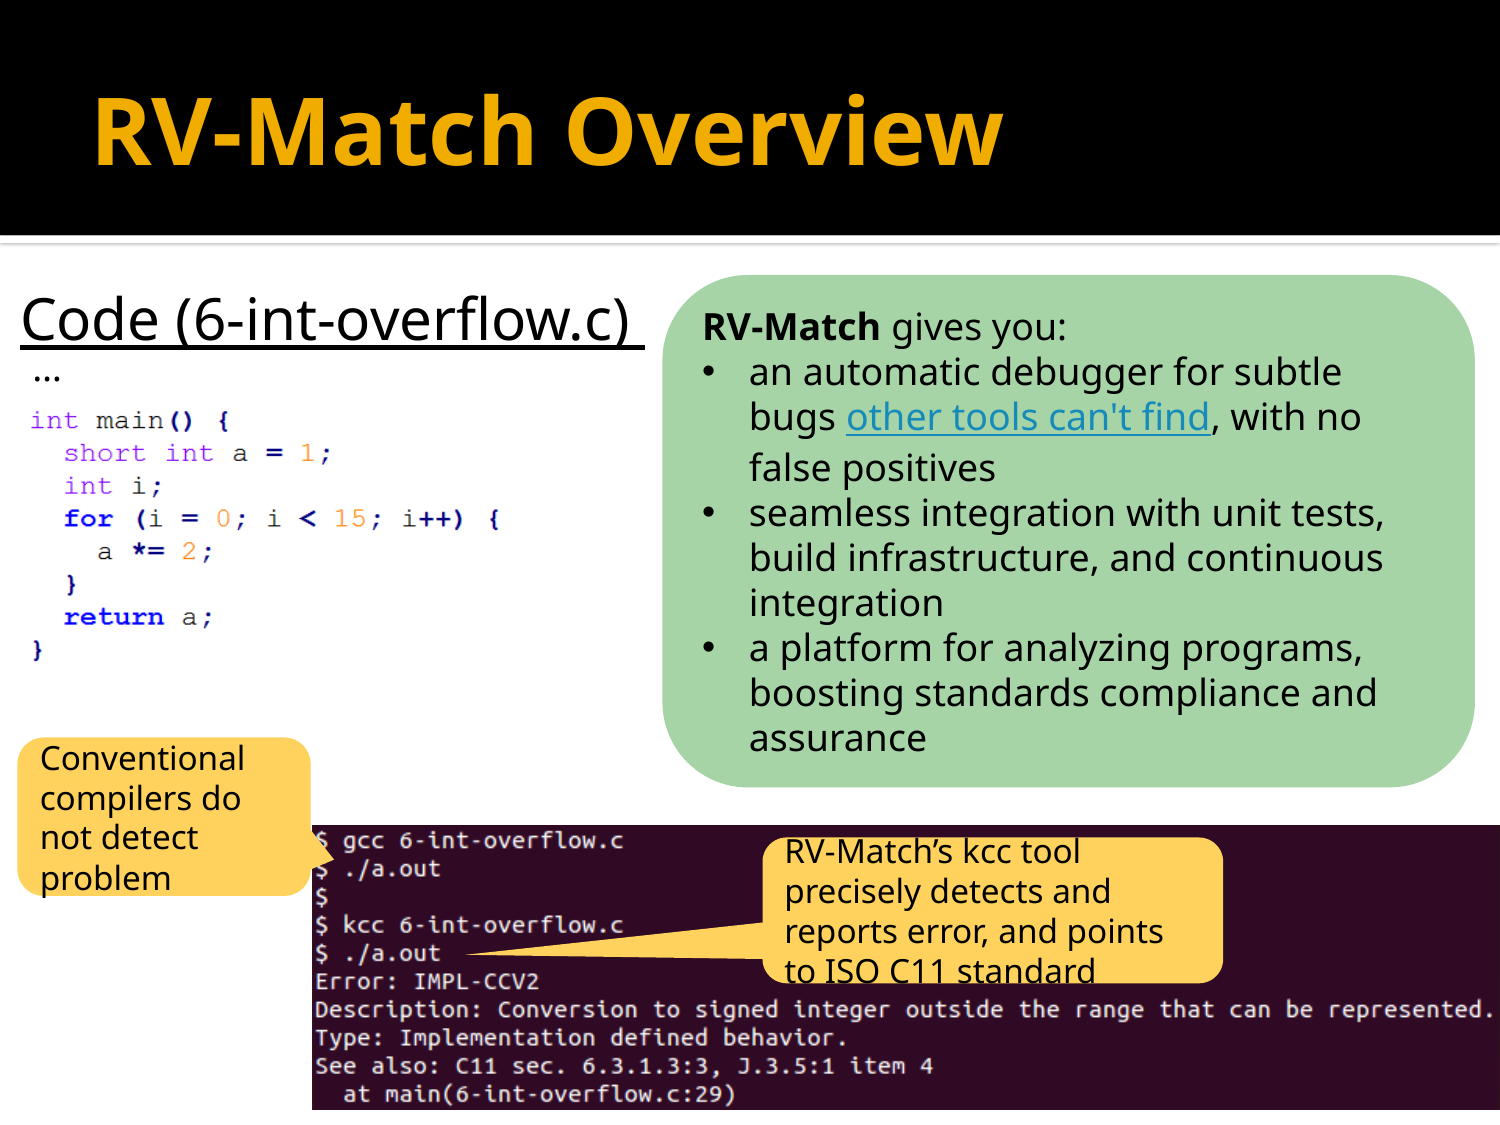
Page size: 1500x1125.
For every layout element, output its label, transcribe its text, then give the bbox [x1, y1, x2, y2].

text_box Code (6-int-overflow.c) [5, 275, 660, 360]
text_box Conventional compilers do not detect problem [13, 733, 315, 900]
picture [312, 825, 1500, 1110]
title RV-Match Overview [75, 25, 1425, 231]
picture [28, 404, 505, 666]
text_box RV-Match gives you: an automatic debugger for subtle bugs other tools can't find, with no false positives seamless integration with unit tests, build infrastructure, and continuous integration a platform for analyzing programs, boosting standards compliance and assurance [658, 271, 1479, 792]
text_box … [17, 336, 78, 396]
